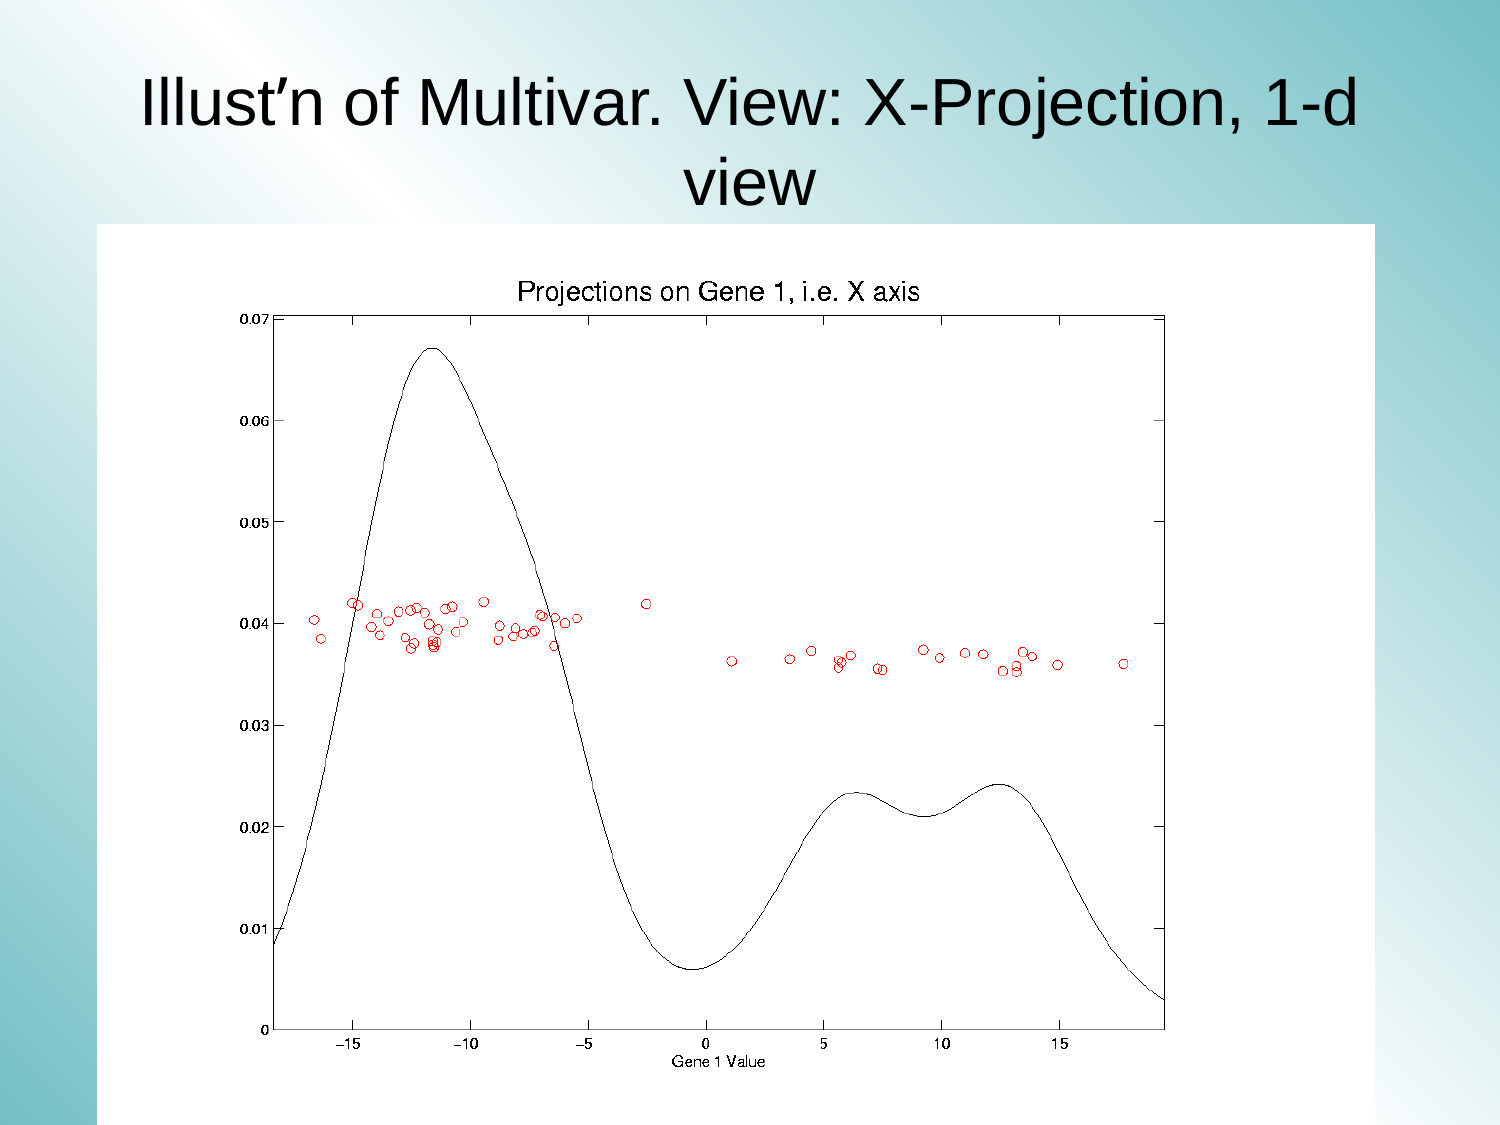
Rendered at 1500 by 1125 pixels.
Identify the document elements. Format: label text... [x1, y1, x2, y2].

title Illust’n of Multivar. View: X-Projection, 1-d view [75, 45, 1425, 233]
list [97, 224, 1376, 1125]
